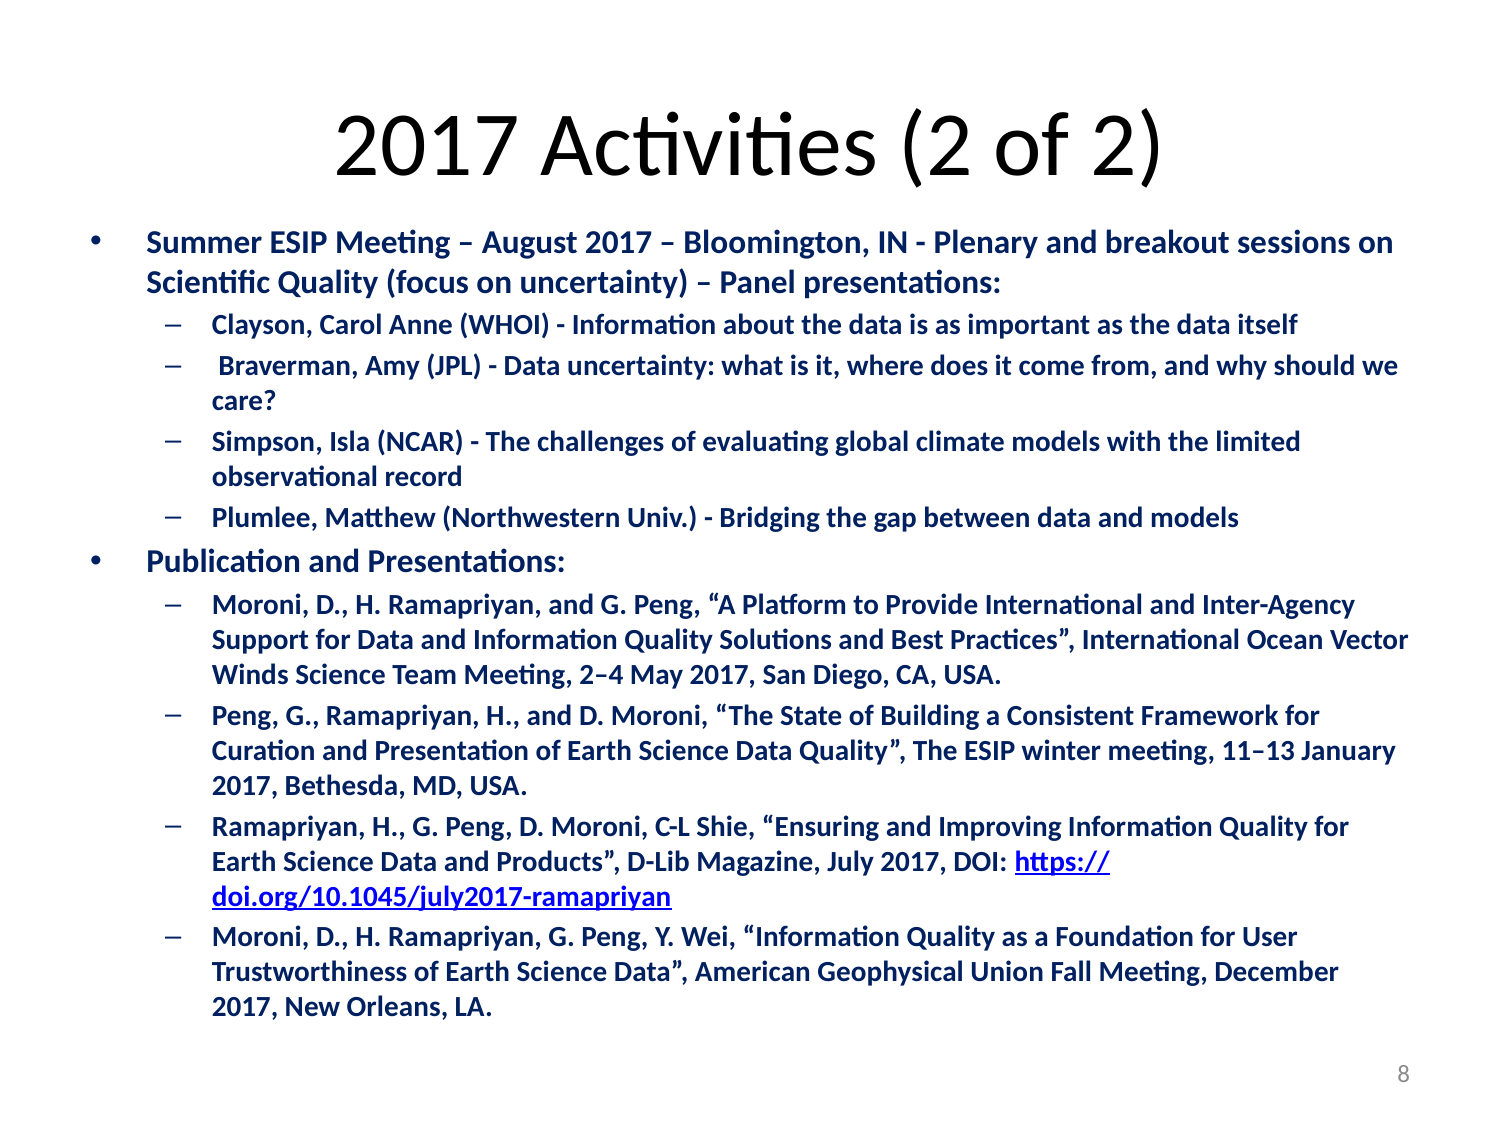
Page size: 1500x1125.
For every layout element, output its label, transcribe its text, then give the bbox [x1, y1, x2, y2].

slide_number 8 [1074, 1042, 1425, 1103]
title 2017 Activities (2 of 2) [75, 45, 1425, 212]
list Summer ESIP Meeting – August 2017 – Bloomington, IN - Plenary and breakout sessions on Scientific Quality (focus on uncertainty) – Panel presentations: Clayson, Carol Anne (WHOI) - Information about the data is as important as the data itself Braverman, Amy (JPL) - Data uncertainty: what is it, where does it come from, and why should we care? Simpson, Isla (NCAR) - The challenges of evaluating global climate models with the limited observational record Plumlee, Matthew (Northwestern Univ.) - Bridging the gap between data and models Publication and Presentations: Moroni, D., H. Ramapriyan, and G. Peng, “A Platform to Provide International and Inter-Agency Support for Data and Information Quality Solutions and Best Practices”, International Ocean Vector Winds Science Team Meeting, 2–4 May 2017, San Diego, CA, USA. Peng, G., Ramapriyan, H., and D. Moroni, “The State of Building a Consistent Framework for Curation and Presentation of Earth Science Data Quality”, The ESIP winter meeting, 11–13 January 2017, Bethesda, MD, USA. Ramapriyan, H., G. Peng, D. Moroni, C-L Shie, “Ensuring and Improving Information Quality for Earth Science Data and Products”, D-Lib Magazine, July 2017, DOI: https://doi.org/10.1045/july2017-ramapriyan Moroni, D., H. Ramapriyan, G. Peng, Y. Wei, “Information Quality as a Foundation for User Trustworthiness of Earth Science Data”, American Geophysical Union Fall Meeting, December 2017, New Orleans, LA. [75, 212, 1425, 1050]
